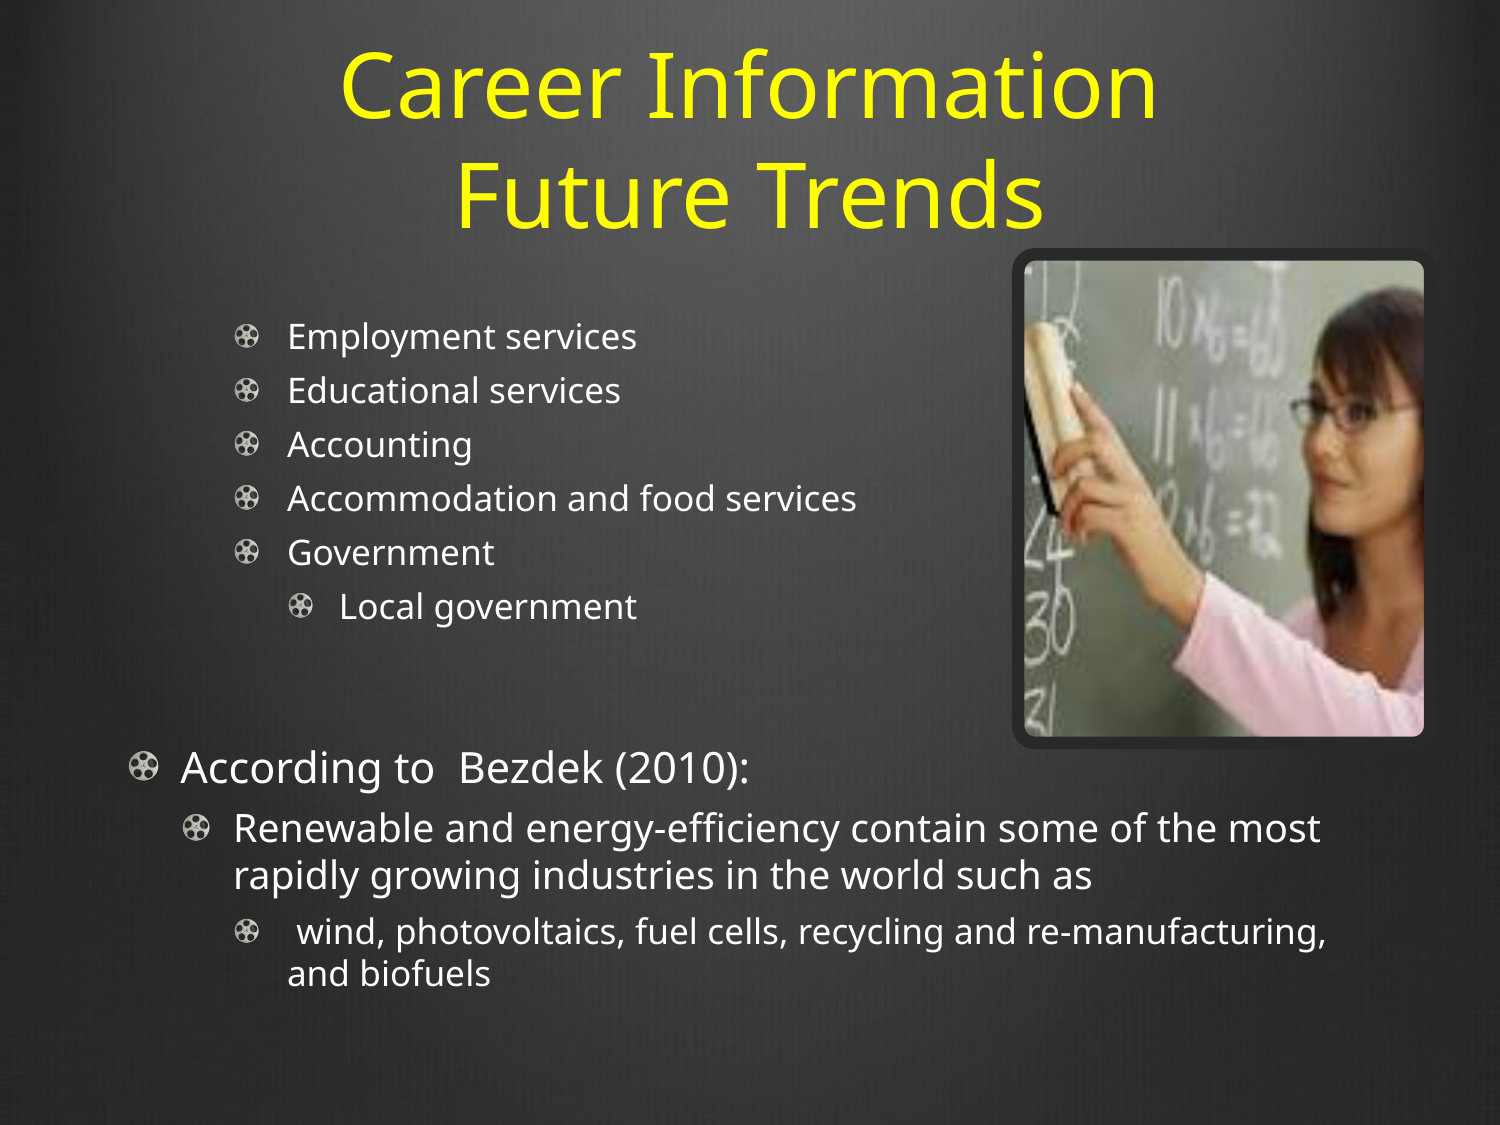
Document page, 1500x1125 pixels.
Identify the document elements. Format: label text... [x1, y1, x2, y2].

picture [1018, 254, 1431, 743]
picture [233, 537, 260, 565]
picture [233, 483, 260, 511]
title Career Information Future Trends [112, 19, 1388, 255]
list Employment services Educational services Accounting Accommodation and food services Government Local government According to Bezdek (2010): Renewable and energy-efficiency contain some of the most rapidly growing industries in the world such as wind, photovoltaics, fuel cells, recycling and re-manufacturing, and biofuels [112, 306, 1388, 1005]
picture [233, 322, 260, 349]
picture [127, 749, 160, 782]
picture [233, 917, 260, 944]
picture [287, 591, 314, 619]
picture [233, 376, 260, 403]
picture [181, 812, 211, 842]
picture [233, 429, 260, 457]
